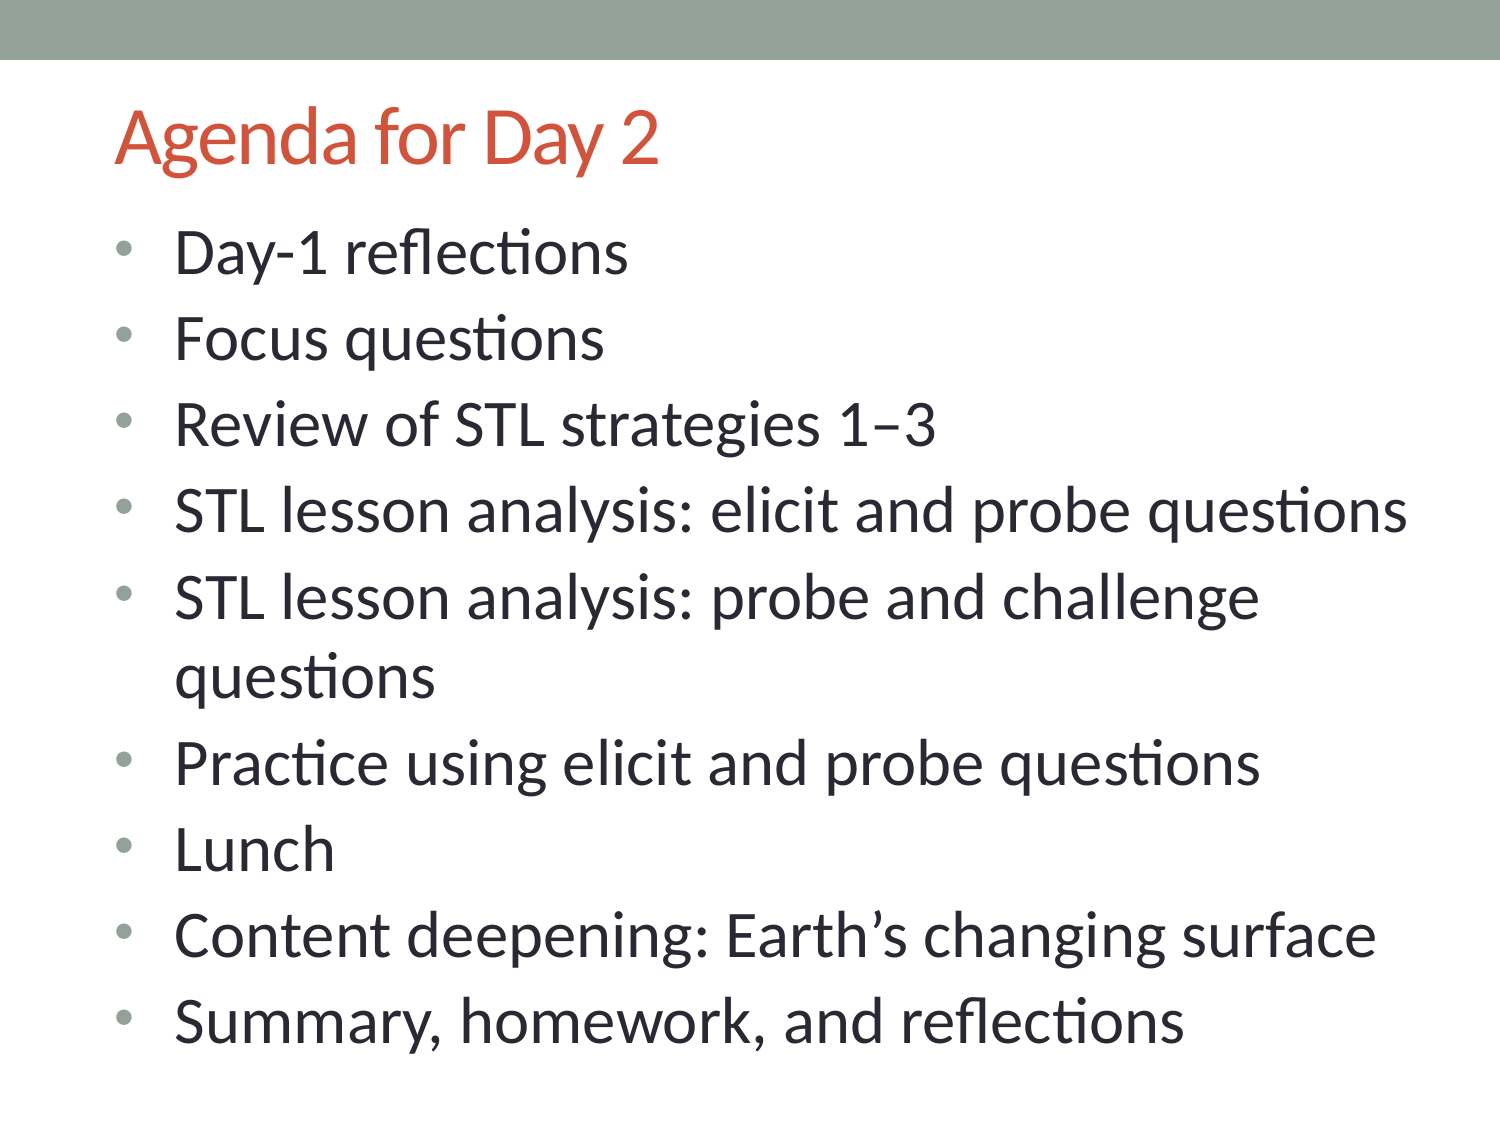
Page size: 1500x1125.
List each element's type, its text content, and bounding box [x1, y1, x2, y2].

title Agenda for Day 2 [99, 50, 1313, 200]
list Day-1 reflections Focus questions Review of STL strategies 1–3 STL lesson analysis: elicit and probe questions STL lesson analysis: probe and challenge questions Practice using elicit and probe questions Lunch Content deepening: Earth’s changing surface Summary, homework, and reflections [99, 200, 1450, 1063]
